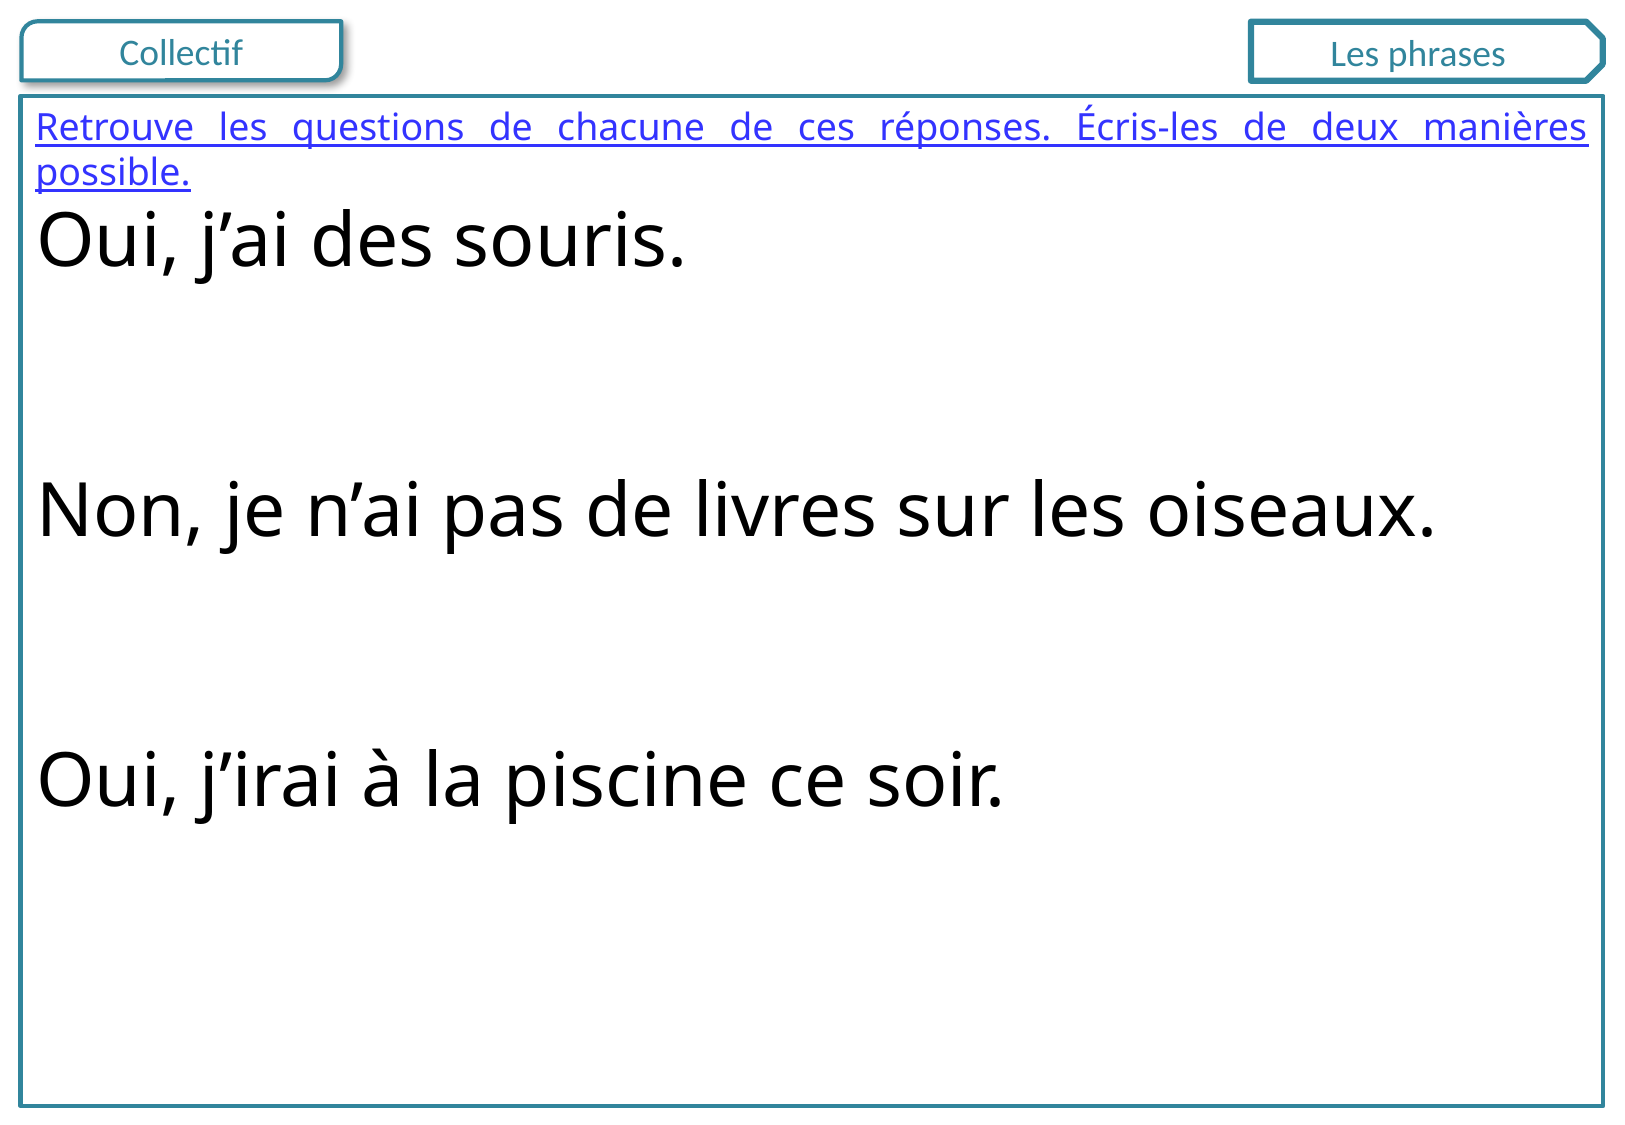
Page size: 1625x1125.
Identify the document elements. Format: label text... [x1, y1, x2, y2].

list Les phrases [1251, 21, 1585, 81]
list Retrouve les questions de chacune de ces réponses. Écris-les de deux manières possible. [18, 94, 1605, 1108]
list Oui, j’ai des souris. Non, je n’ai pas de livres sur les oiseaux. Oui, j’irai à la piscine ce soir. [21, 184, 1604, 1106]
